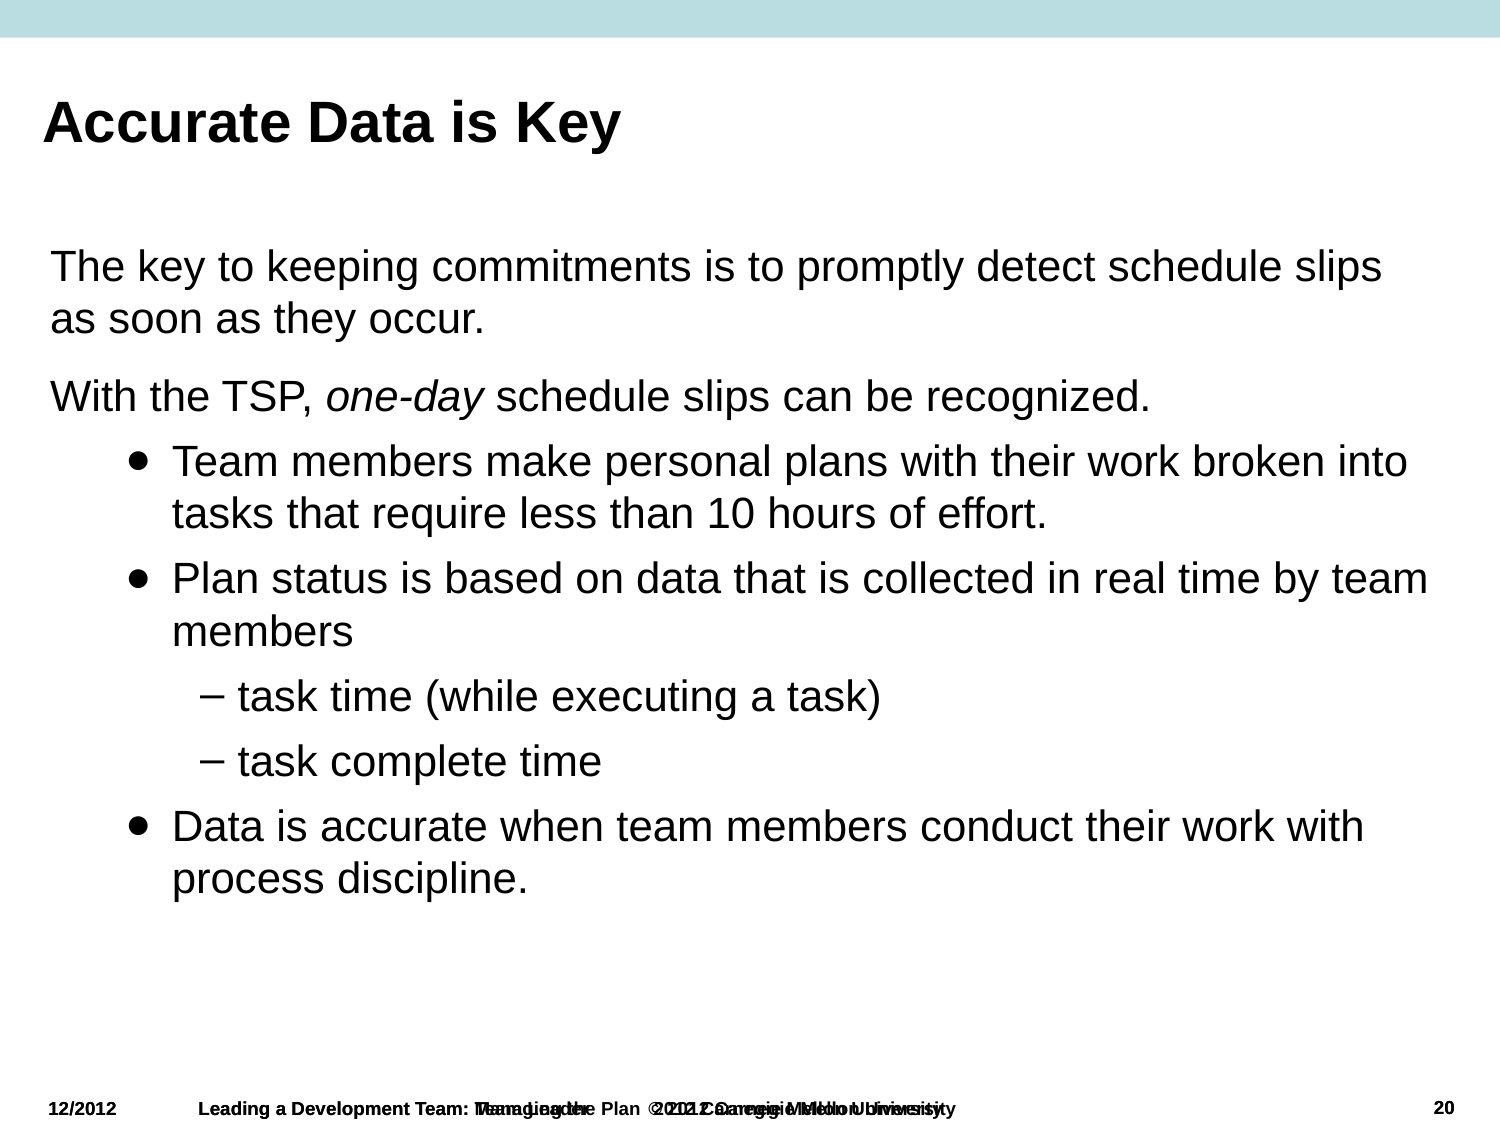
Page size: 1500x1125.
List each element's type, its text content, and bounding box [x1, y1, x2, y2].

list The key to keeping commitments is to promptly detect schedule slips as soon as they occur. With the TSP, one-day schedule slips can be recognized. Team members make personal plans with their work broken into tasks that require less than 10 hours of effort. Plan status is based on data that is collected in real time by team members task time (while executing a task) task complete time Data is accurate when team members conduct their work with process discipline. [50, 237, 1437, 1000]
title Accurate Data is Key [42, 97, 1438, 154]
